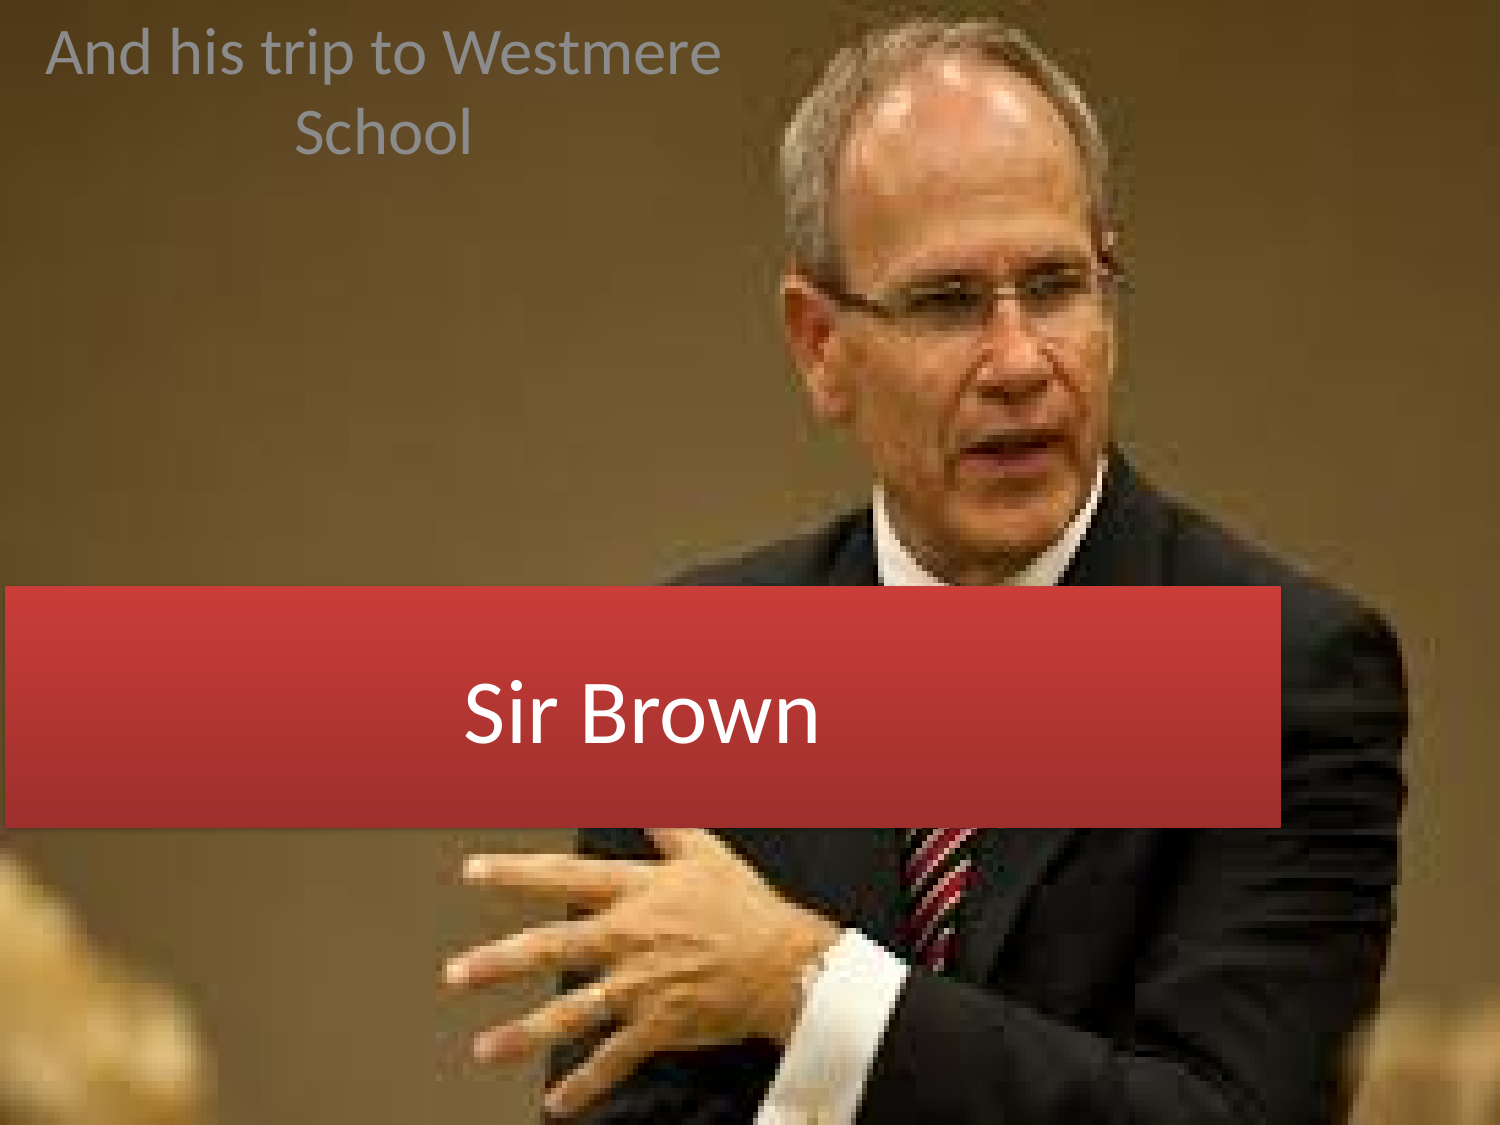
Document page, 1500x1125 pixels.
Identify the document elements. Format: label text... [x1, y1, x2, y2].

title Sir Brown [5, 586, 1281, 828]
picture [0, 0, 1500, 1125]
subtitle And his trip to Westmere School [0, 0, 774, 288]
